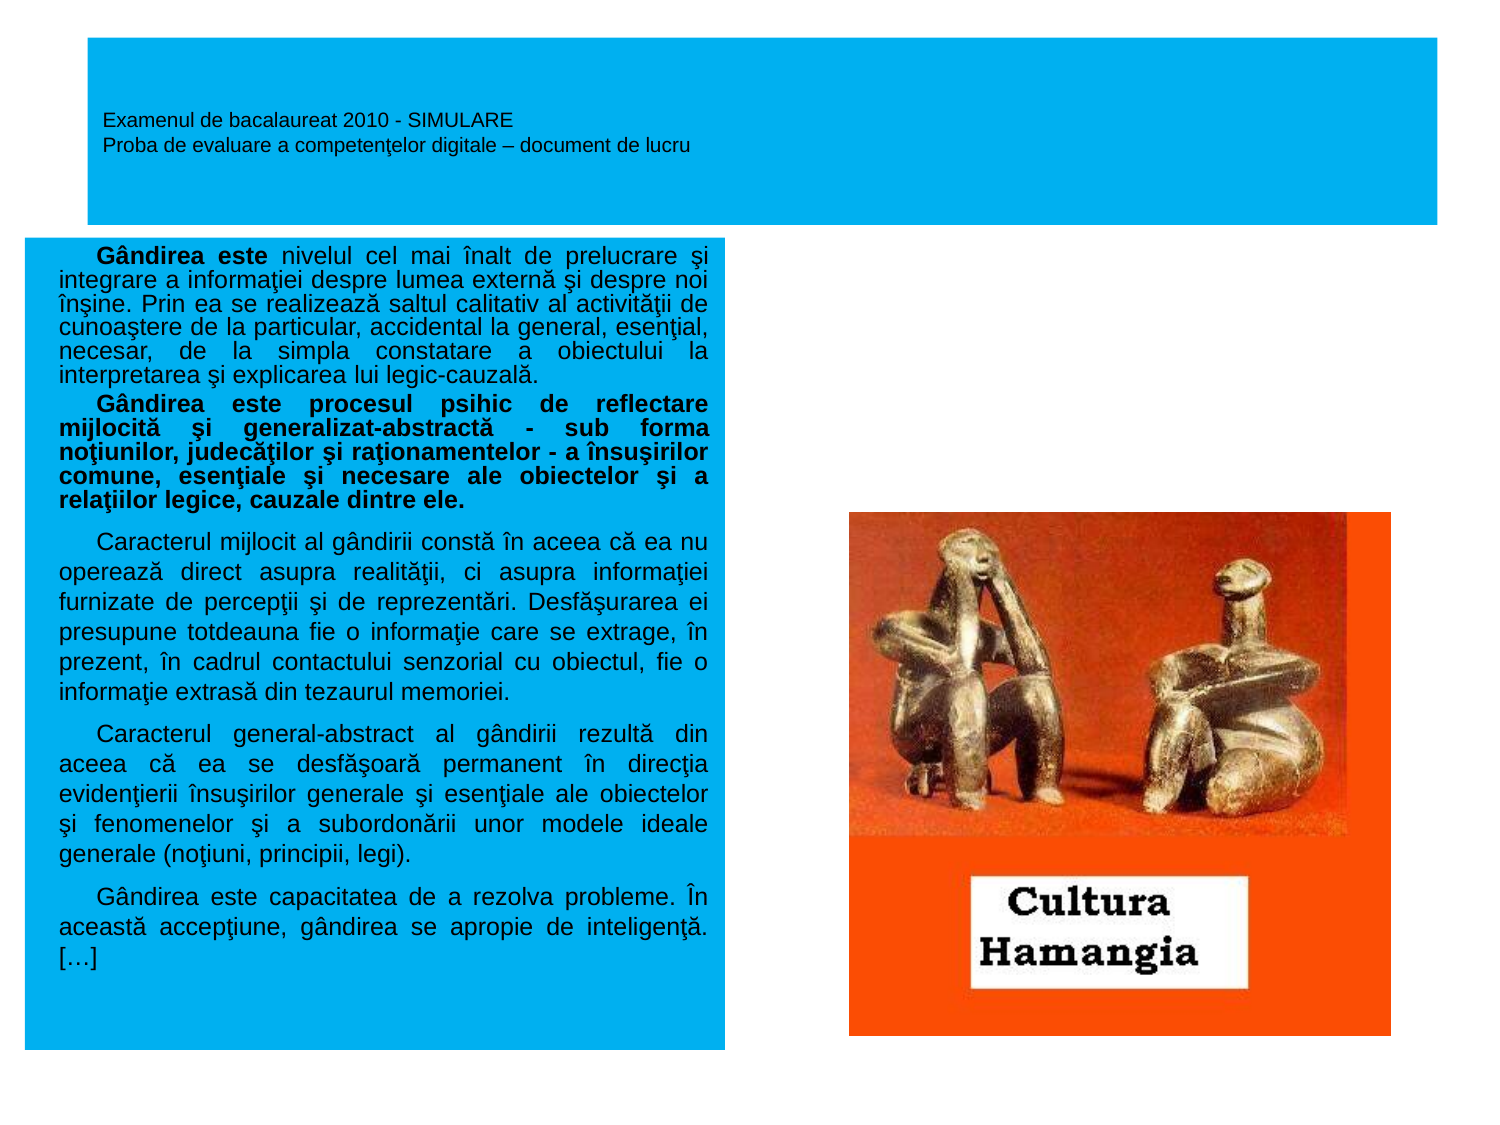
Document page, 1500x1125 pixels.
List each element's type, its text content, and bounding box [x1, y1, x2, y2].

title Examenul de bacalaureat 2010 - SIMULARE Proba de evaluare a competenţelor digitale – document de lucru [87, 37, 1438, 226]
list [849, 512, 1391, 1037]
list Gândirea este nivelul cel mai înalt de prelucrare şi integrare a informaţiei despre lumea externă şi despre noi înşine. Prin ea se realizează saltul calitativ al activităţii de cunoaştere de la particular, accidental la general, esenţial, necesar, de la simpla constatare a obiectului la interpretarea şi explicarea lui legic-cauzală. Gândirea este procesul psihic de reflectare mijlocită şi generalizat-abstractă - sub forma noţiunilor, judecăţilor şi raţionamentelor - a însuşirilor comune, esenţiale şi necesare ale obiectelor şi a relaţiilor legice, cauzale dintre ele. Caracterul mijlocit al gândirii constă în aceea că ea nu operează direct asupra realităţii, ci asupra informaţiei furnizate de percepţii şi de reprezentări. Desfăşurarea ei presupune totdeauna fie o informaţie care se extrage, în prezent, în cadrul contactului senzorial cu obiectul, fie o informaţie extrasă din tezaurul memoriei. Caracterul general-abstract al gândirii rezultă din aceea că ea se desfăşoară permanent în direcţia evidenţierii însuşirilor generale şi esenţiale ale obiectelor şi fenomenelor şi a subordonării unor modele ideale generale (noţiuni, principii, legi). Gândirea este capacitatea de a rezolva probleme. În această accepţiune, gândirea se apropie de inteligenţă.[…] [24, 237, 726, 1051]
